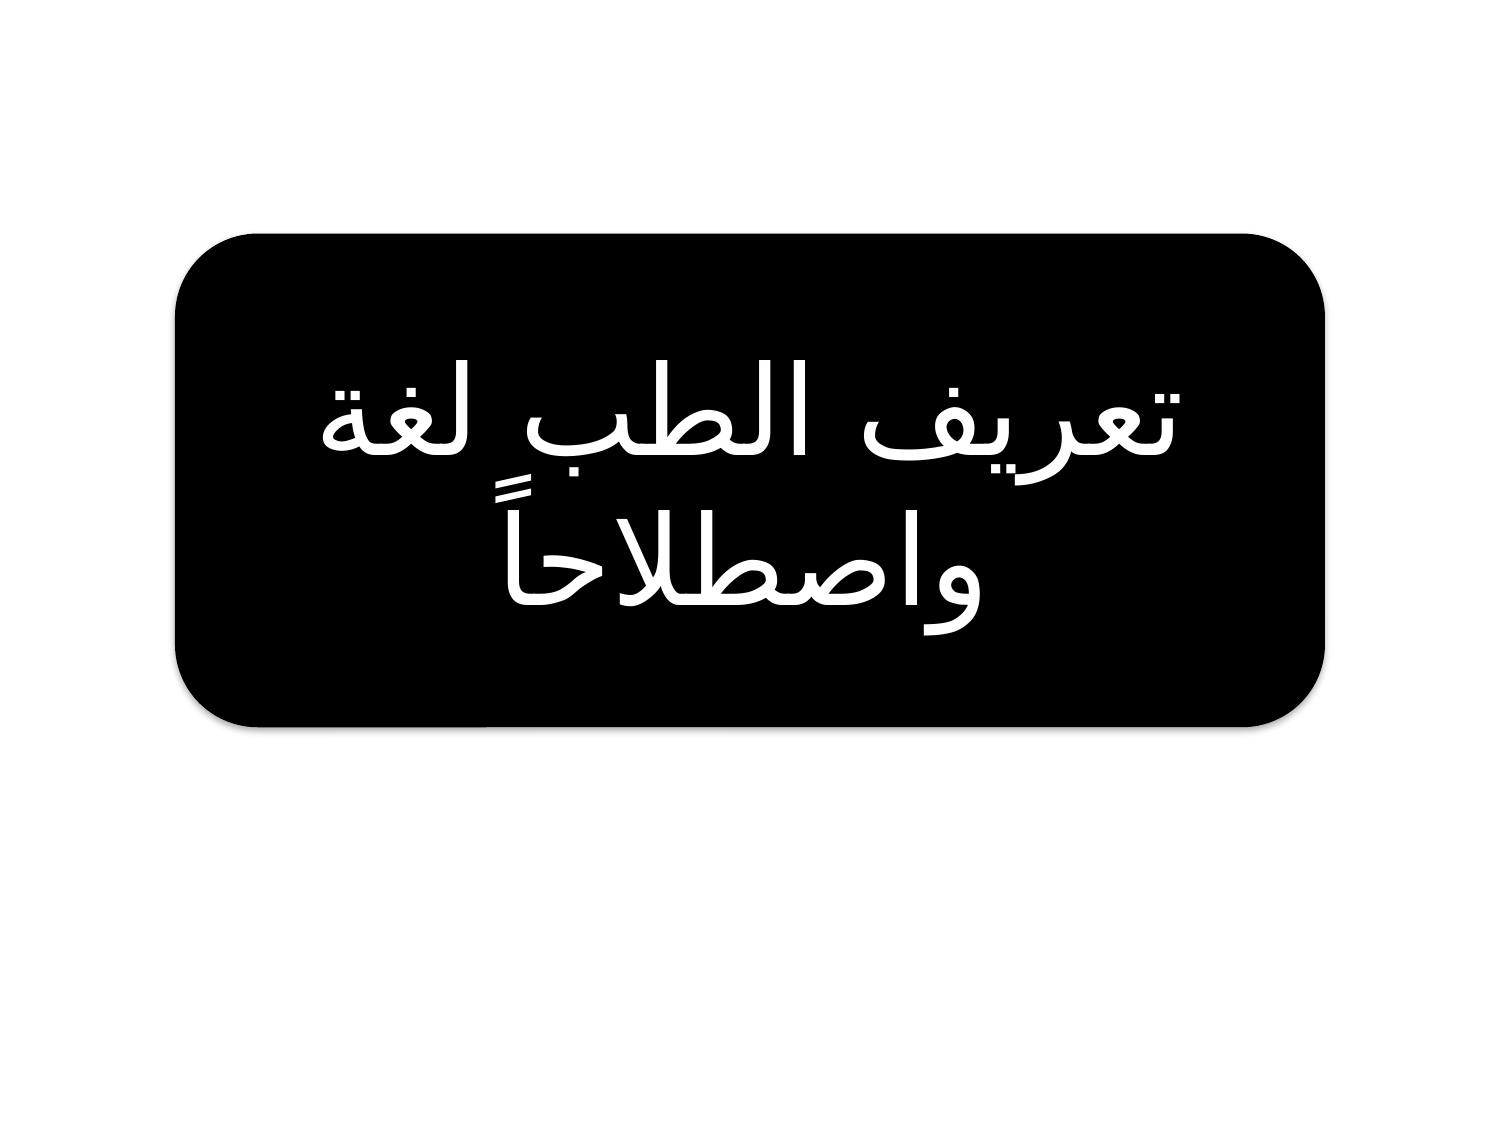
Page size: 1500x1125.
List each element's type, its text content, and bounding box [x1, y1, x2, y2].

text_box تعريف الطب لغة واصطلاحاً [174, 233, 1325, 728]
